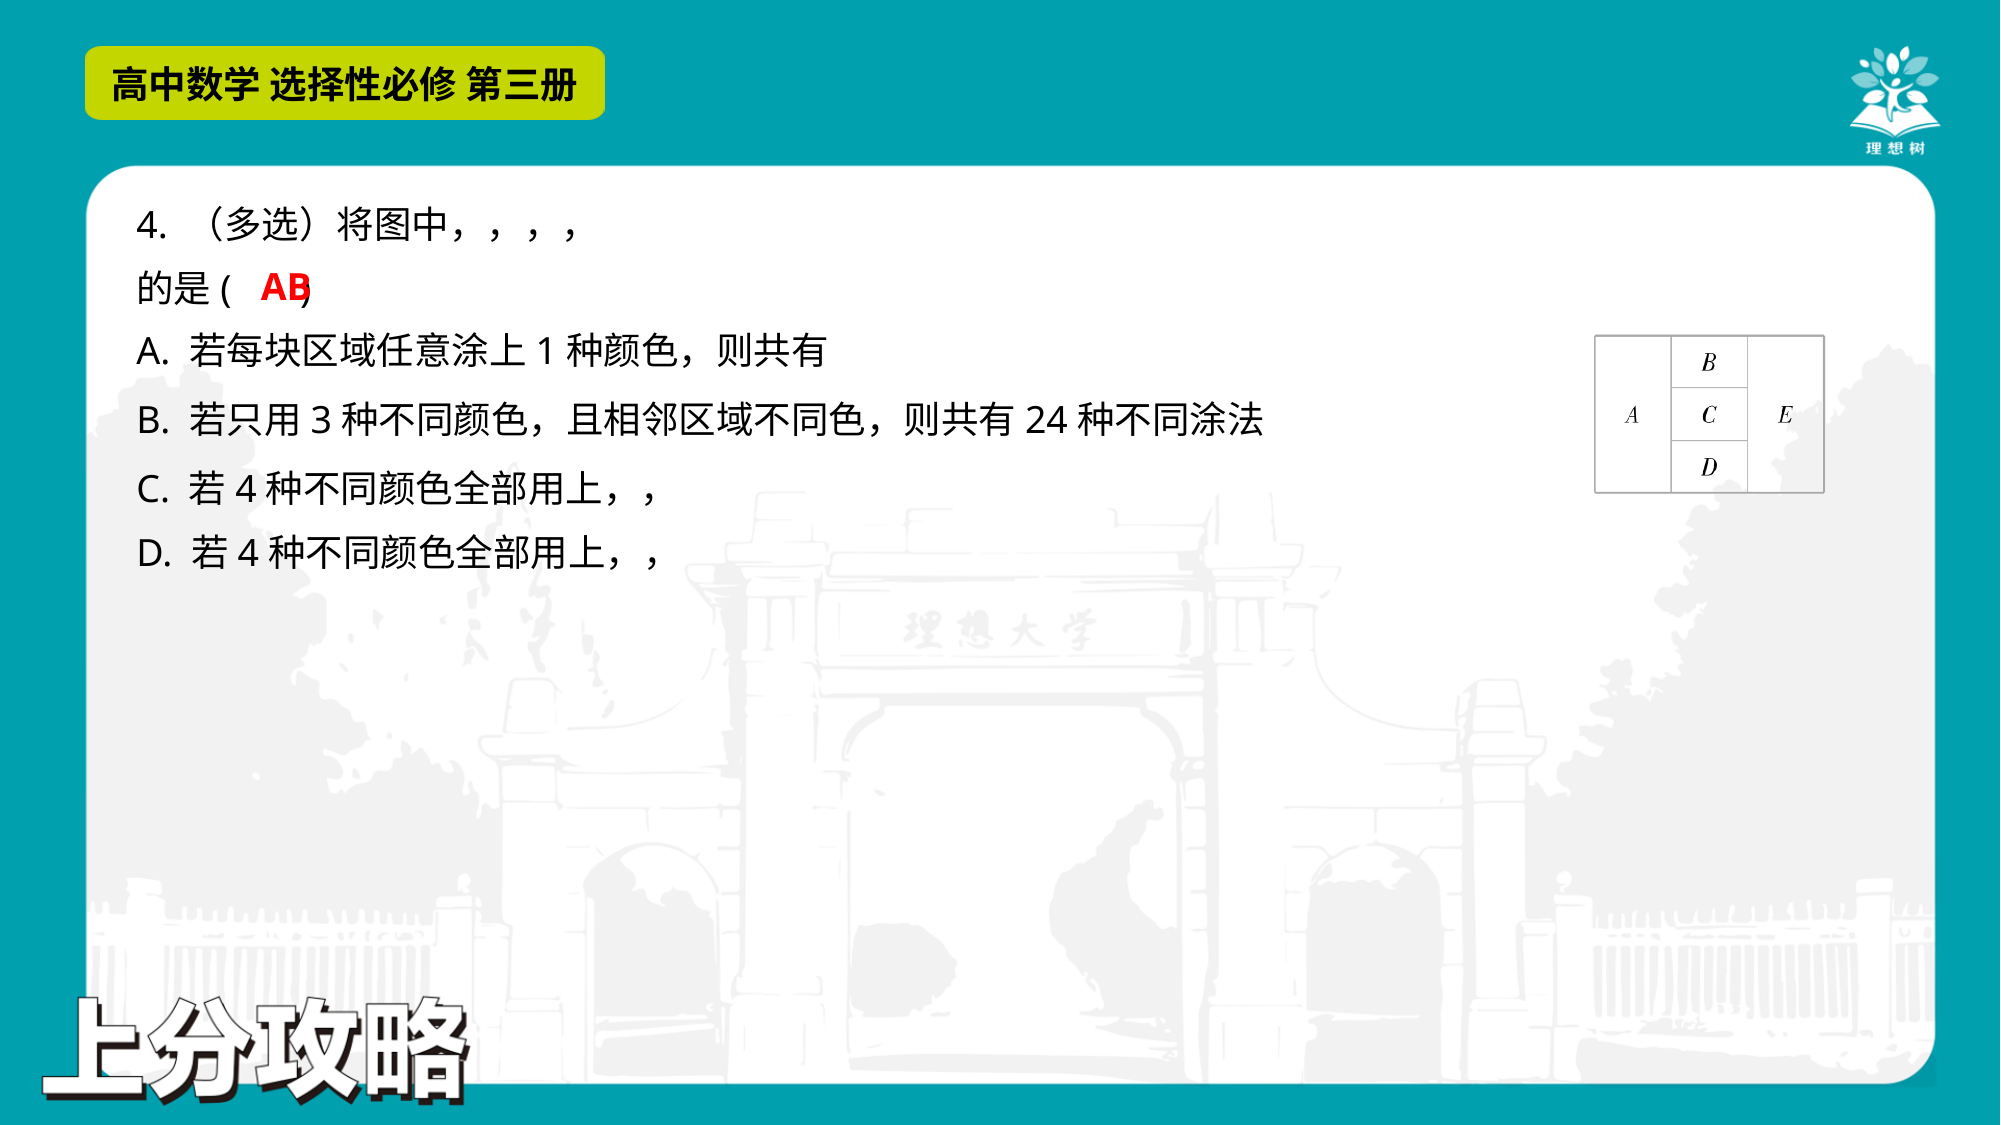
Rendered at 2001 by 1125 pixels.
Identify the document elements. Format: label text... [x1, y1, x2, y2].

picture [0, 0, 2000, 1125]
text_box AB [245, 243, 328, 302]
